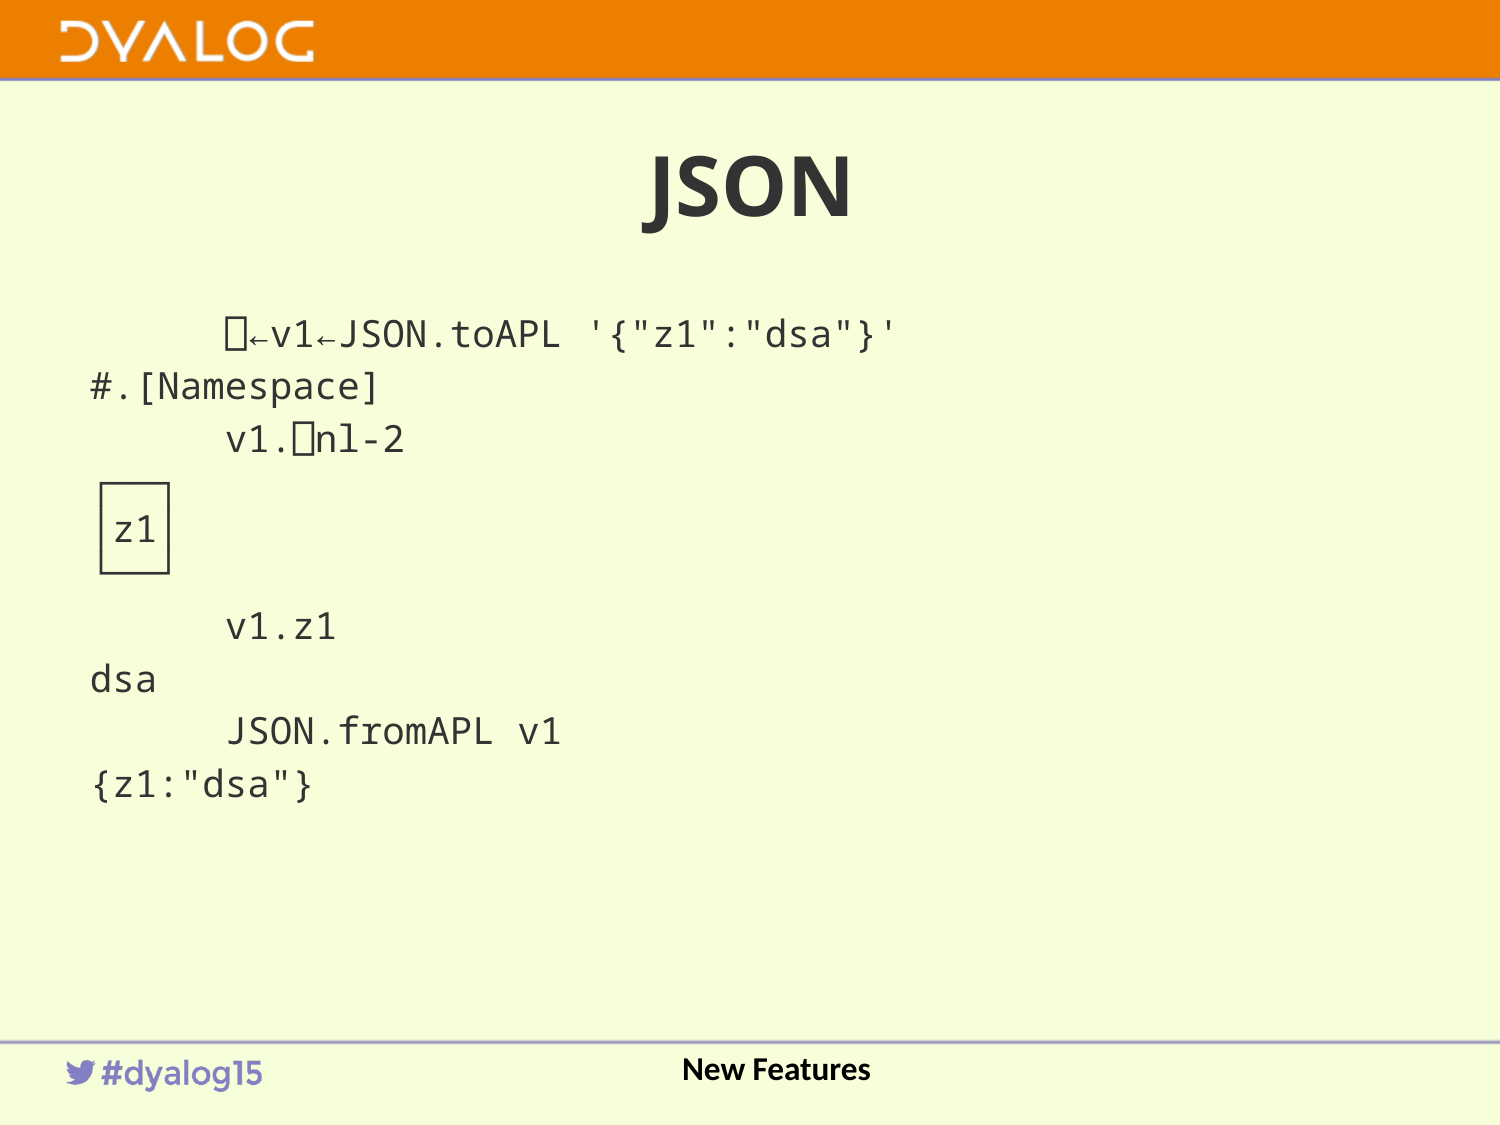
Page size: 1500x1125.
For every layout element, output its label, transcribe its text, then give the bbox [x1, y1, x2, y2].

picture [0, 0, 1500, 1125]
list ⎕←v1←JSON.toAPL '{"z1":"dsa"}' #.[Namespace] v1.⎕nl-2 ┌──┐ │z1│ └──┘ v1.z1 dsa JSON.fromAPL v1 {z1:"dsa"} [75, 302, 1425, 1005]
title JSON [76, 125, 1427, 256]
footer New Features [667, 1039, 892, 1100]
